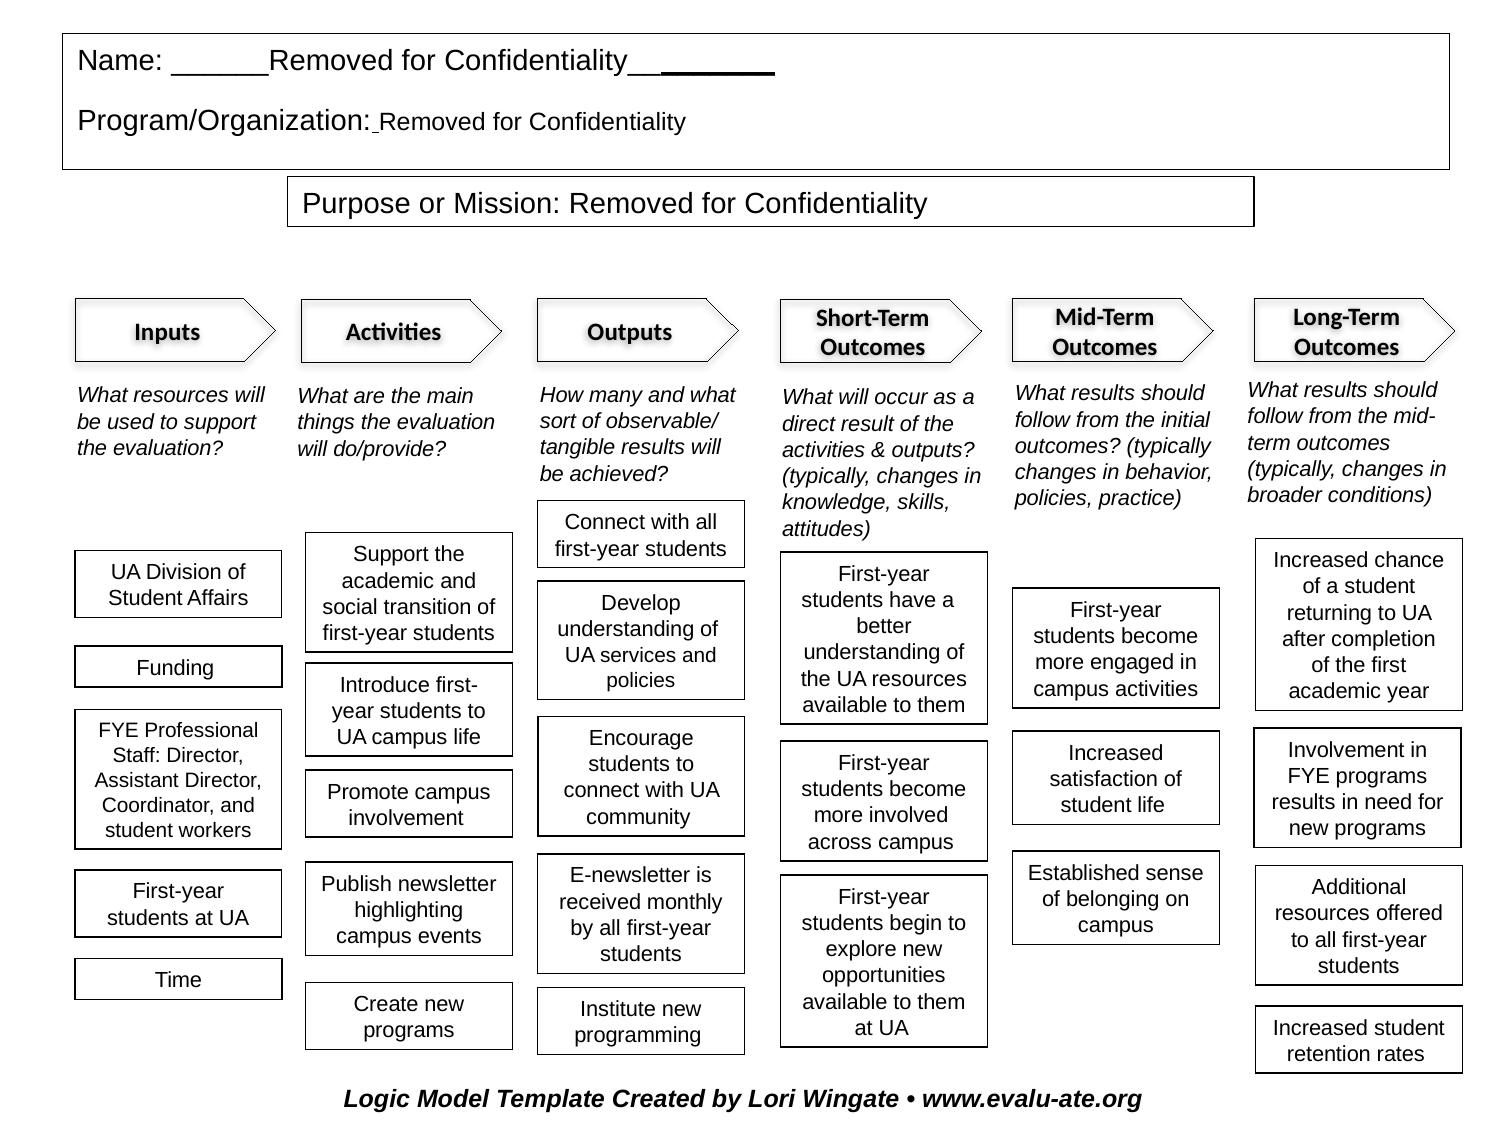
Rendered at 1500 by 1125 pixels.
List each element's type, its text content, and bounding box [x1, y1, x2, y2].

text_box Name: ______Removed for Confidentiality_________ Program/Organization: Removed for Confidentiality [62, 33, 1450, 170]
text_box How many and what sort of observable/ tangible results will be achieved? [524, 373, 750, 493]
text_box Outputs [537, 298, 739, 362]
text_box Logic Model Template Created by Lori Wingate • www.evalu-ate.org [24, 1074, 1463, 1120]
text_box Activities [301, 299, 502, 363]
text_box First-year students become more engaged in campus activities [1012, 588, 1220, 708]
text_box Publish newsletter highlighting campus events [305, 862, 513, 956]
text_box E-newsletter is received monthly by all first-year students [537, 853, 745, 974]
text_box Encourage students to connect with UA community [537, 716, 745, 836]
text_box Additional resources offered to all first-year students [1255, 865, 1463, 986]
text_box First-year students become more involved across campus [780, 741, 988, 861]
text_box What are the main things the evaluation will do/provide? [282, 374, 521, 468]
text_box Introduce first-year students to UA campus life [305, 662, 513, 757]
text_box Increased student retention rates [1255, 1005, 1463, 1074]
text_box First-year students have a better understanding of the UA resources available to them [780, 551, 988, 724]
text_box Institute new programming [537, 987, 745, 1055]
text_box Established sense of belonging on campus [1012, 850, 1220, 945]
text_box Short-Term Outcomes [780, 299, 982, 363]
text_box Increased satisfaction of student life [1012, 731, 1220, 825]
text_box Support the academic and social transition of first-year students [305, 532, 513, 653]
text_box Mid-Term Outcomes [1012, 298, 1214, 362]
text_box Funding [74, 646, 282, 688]
text_box Increased chance of a student returning to UA after completion of the first academic year [1255, 538, 1463, 711]
text_box Time [74, 958, 282, 1000]
text_box First-year students begin to explore new opportunities available to them at UA [780, 874, 988, 1047]
text_box Create new programs [305, 982, 513, 1050]
text_box UA Division of Student Affairs [74, 550, 282, 618]
text_box FYE Professional Staff: Director, Assistant Director, Coordinator, and student workers [74, 709, 282, 850]
text_box Develop understanding of UA services and policies [537, 581, 745, 700]
text_box What resources will be used to support the evaluation? [62, 373, 288, 468]
text_box What results should follow from the initial outcomes? (typically changes in behavior, policies, practice) [999, 371, 1250, 518]
text_box What will occur as a direct result of the activities & outputs? (typically, changes in knowledge, skills, attitudes) [767, 375, 1005, 548]
text_box Inputs [75, 298, 276, 362]
text_box Connect with all first-year students [537, 500, 745, 568]
text_box Involvement in FYE programs results in need for new programs [1254, 727, 1461, 848]
text_box Purpose or Mission: Removed for Confidentiality [287, 176, 1255, 227]
text_box Promote campus involvement [305, 769, 513, 837]
text_box First-year students at UA [74, 869, 282, 937]
text_box What results should follow from the mid-term outcomes (typically, changes in broader conditions) [1232, 368, 1471, 515]
text_box Long-Term Outcomes [1254, 298, 1455, 362]
